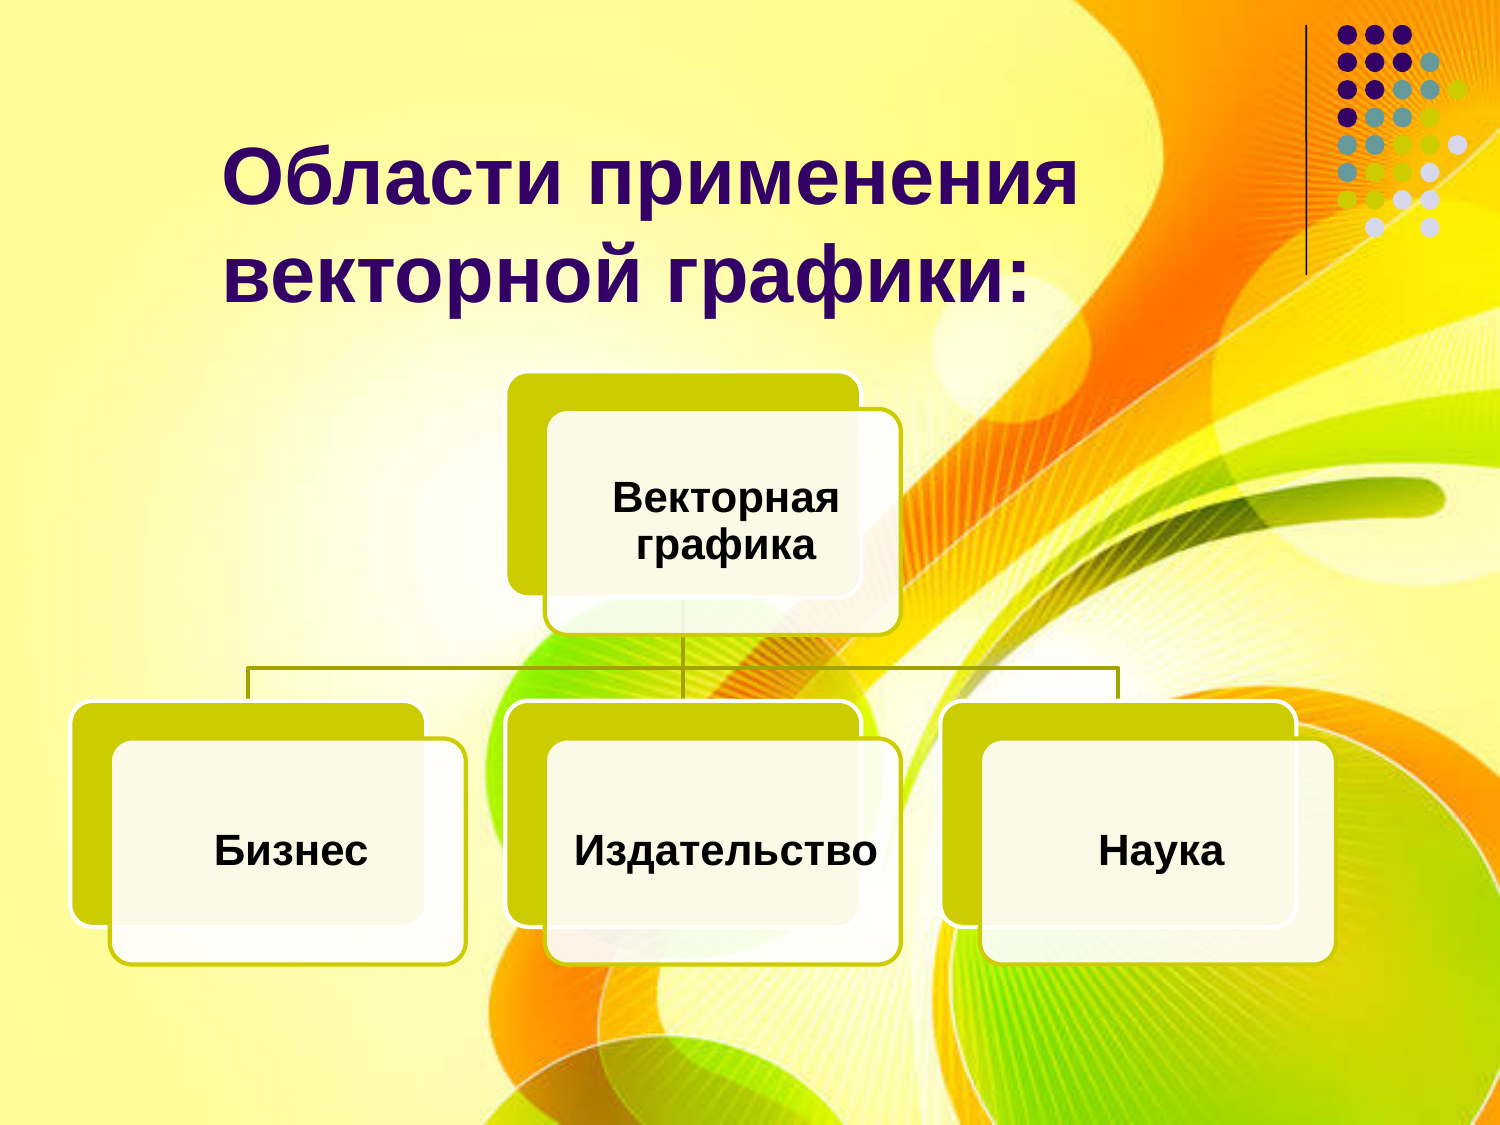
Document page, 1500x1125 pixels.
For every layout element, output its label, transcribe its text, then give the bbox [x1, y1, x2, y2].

title Области применения векторной графики: [206, 113, 1223, 279]
picture [0, 0, 1500, 1125]
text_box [70, 280, 1337, 1055]
